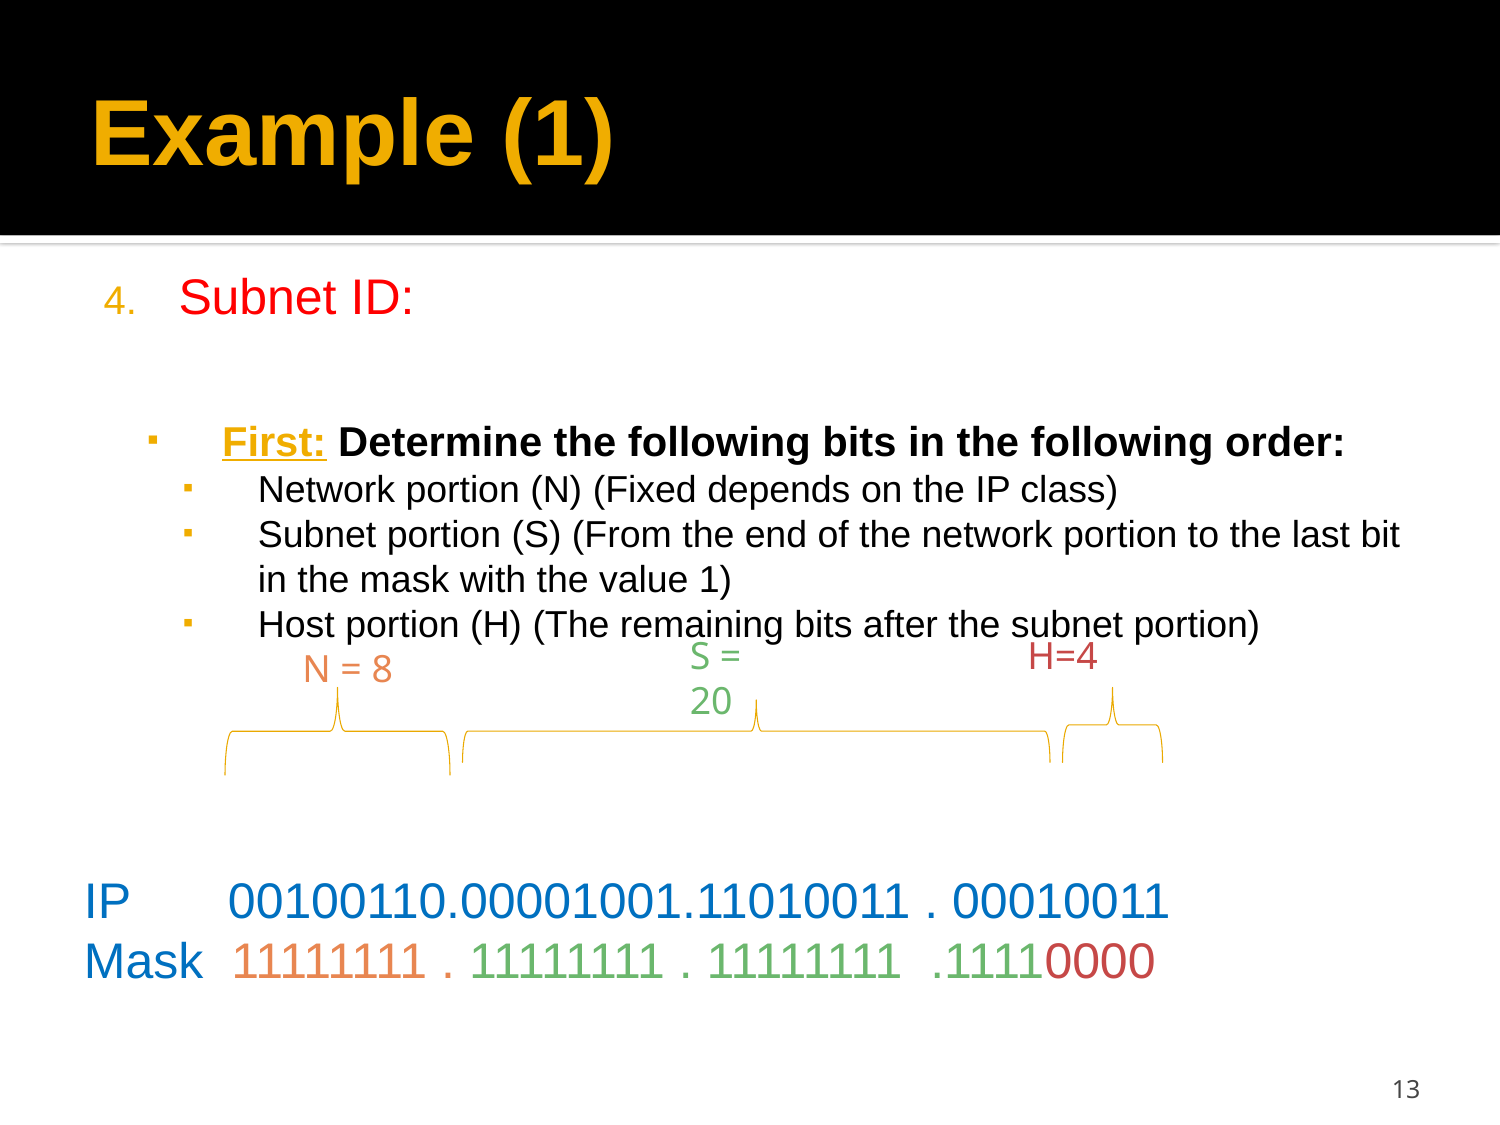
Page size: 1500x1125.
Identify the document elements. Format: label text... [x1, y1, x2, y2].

text_box H=4 [1012, 624, 1138, 685]
text_box [461, 730, 1051, 763]
text_box S = 20 [675, 624, 800, 730]
text_box [1061, 686, 1164, 763]
slide_number 13 [1345, 1062, 1467, 1108]
text_box N = 8 [287, 637, 413, 698]
title Example (1) [75, 25, 1425, 231]
text_box [224, 698, 451, 776]
list Subnet ID: First: Determine the following bits in the following order: Network portion (N) (Fixed depends on the IP class) Subnet portion (S) (From the end of the network portion to the last bit in the mask with the value 1) Host portion (H) (The remaining bits after the subnet portion) IP 00100110.00001001.11010011 . 00010011 Mask 11111111 . 11111111 . 11111111 .11110000 [75, 249, 1425, 1009]
